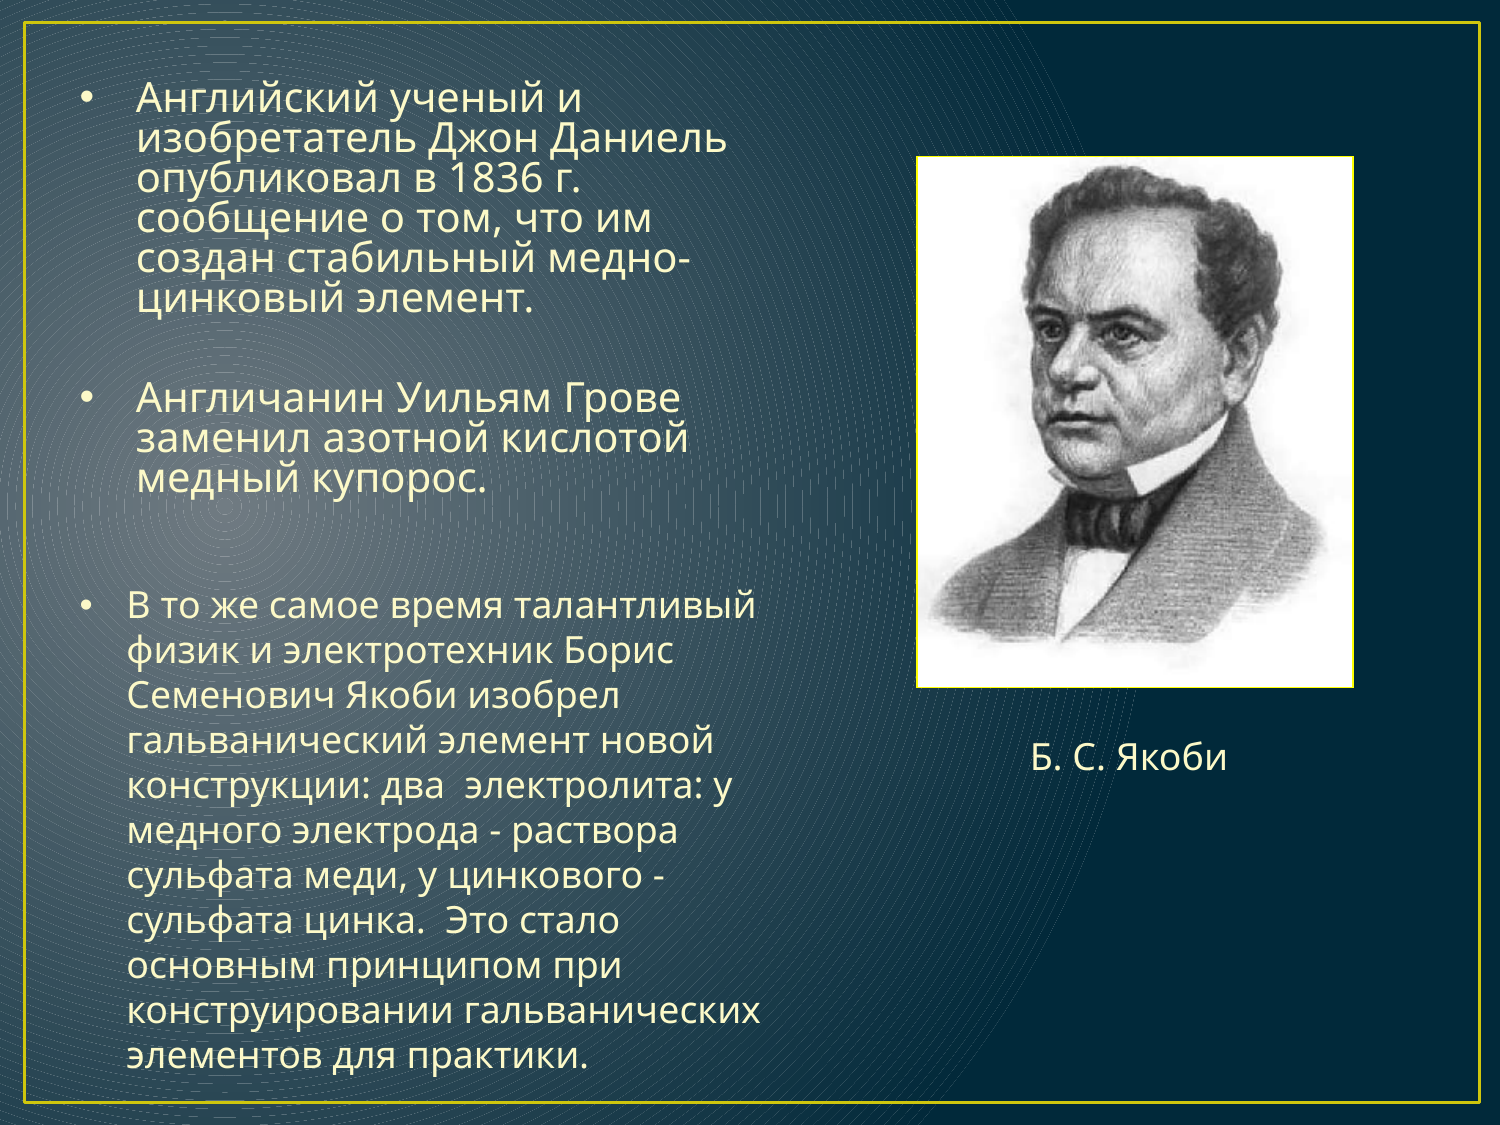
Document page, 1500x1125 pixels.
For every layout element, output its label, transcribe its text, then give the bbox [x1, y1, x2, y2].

text_box [24, 290, 361, 397]
picture [1100, 692, 1109, 700]
picture [917, 151, 1353, 687]
text_box Б. С. Якоби [1015, 725, 1255, 786]
text_box Английский ученый и изобретатель Джон Даниель опубликовал в 1836 г. сообщение о том, что им создан стабильный медно-цинковый элемент. [64, 73, 815, 329]
text_box В то же самое время талантливый физик и электротехник Борис Семенович Якоби изобрел гальванический элемент новой конструкции: два электролита: у медного электрода - раствора сульфата меди, у цинкового - сульфата цинка. Это стало основным принципом при конструировании гальванических элементов для практики. [64, 574, 809, 1084]
text_box Англичанин Уильям Грове заменил азотной кислотой медный купорос. [64, 373, 815, 509]
